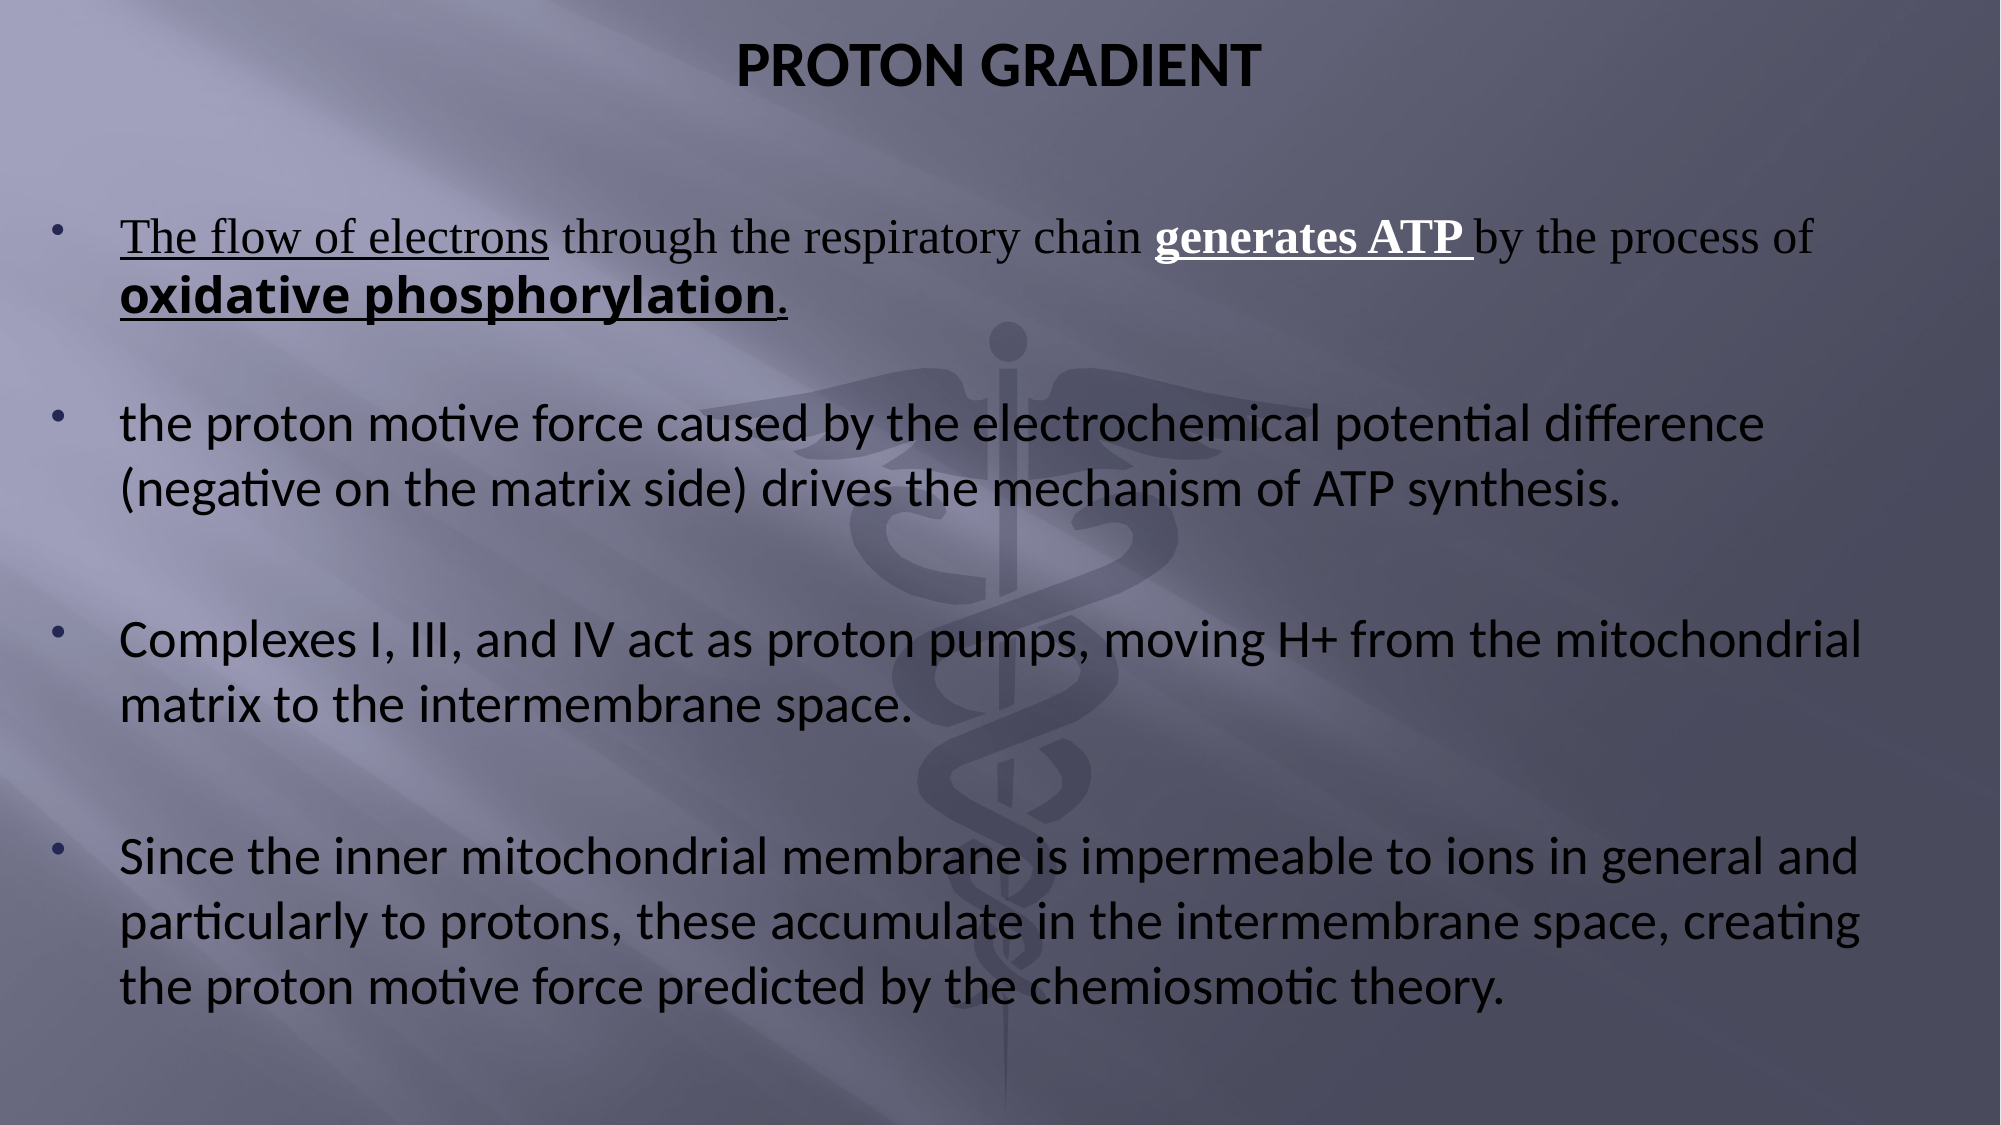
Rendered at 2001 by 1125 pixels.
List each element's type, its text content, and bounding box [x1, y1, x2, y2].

list The flow of electrons through the respiratory chain generates ATP by the process of oxidative phosphorylation. the proton motive force caused by the electrochemical potential difference (negative on the matrix side) drives the mechanism of ATP synthesis. Complexes I, III, and IV act as proton pumps, moving H+ from the mitochondrial matrix to the intermembrane space. Since the inner mitochondrial membrane is impermeable to ions in general and particularly to protons, these accumulate in the intermembrane space, creating the proton motive force predicted by the chemiosmotic theory. [15, 126, 1924, 1112]
title PROTON GRADIENT [99, 13, 1900, 107]
